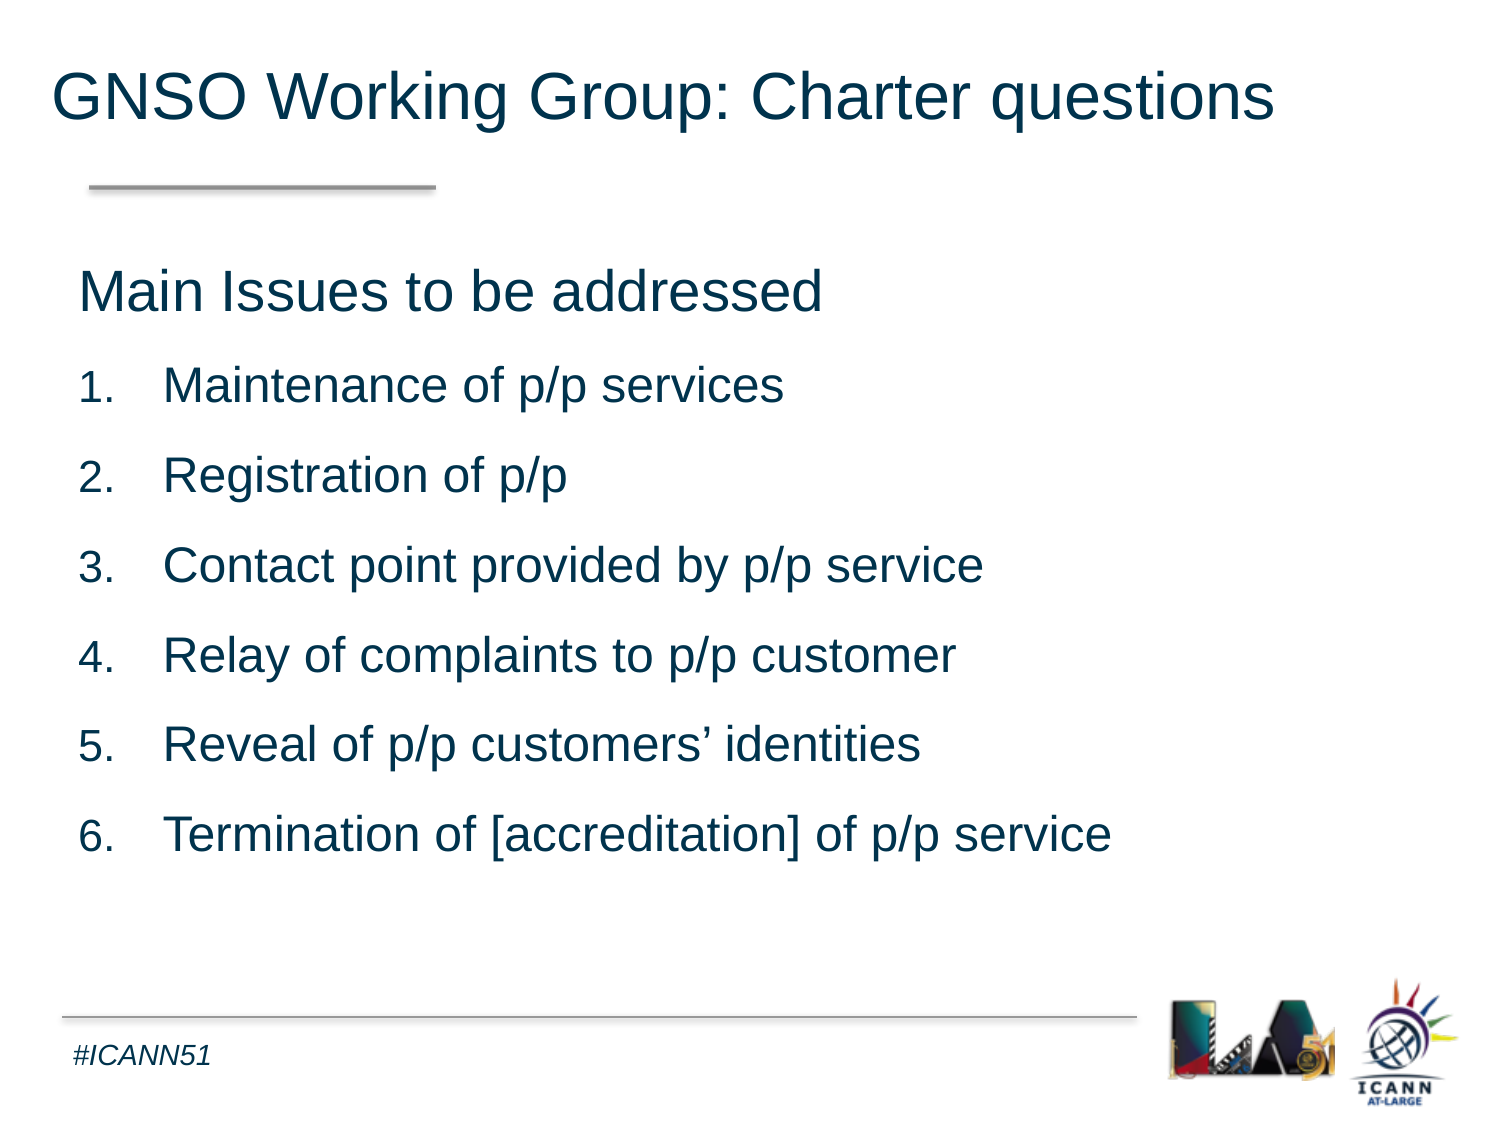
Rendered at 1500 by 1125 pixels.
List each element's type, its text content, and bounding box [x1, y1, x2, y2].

list GNSO Working Group: Charter questions [23, 50, 1450, 150]
list Main Issues to be addressed Maintenance of p/p services Registration of p/p Contact point provided by p/p service Relay of complaints to p/p customer Reveal of p/p customers’ identities Termination of [accreditation] of p/p service [50, 249, 1450, 969]
picture [1167, 974, 1462, 1110]
